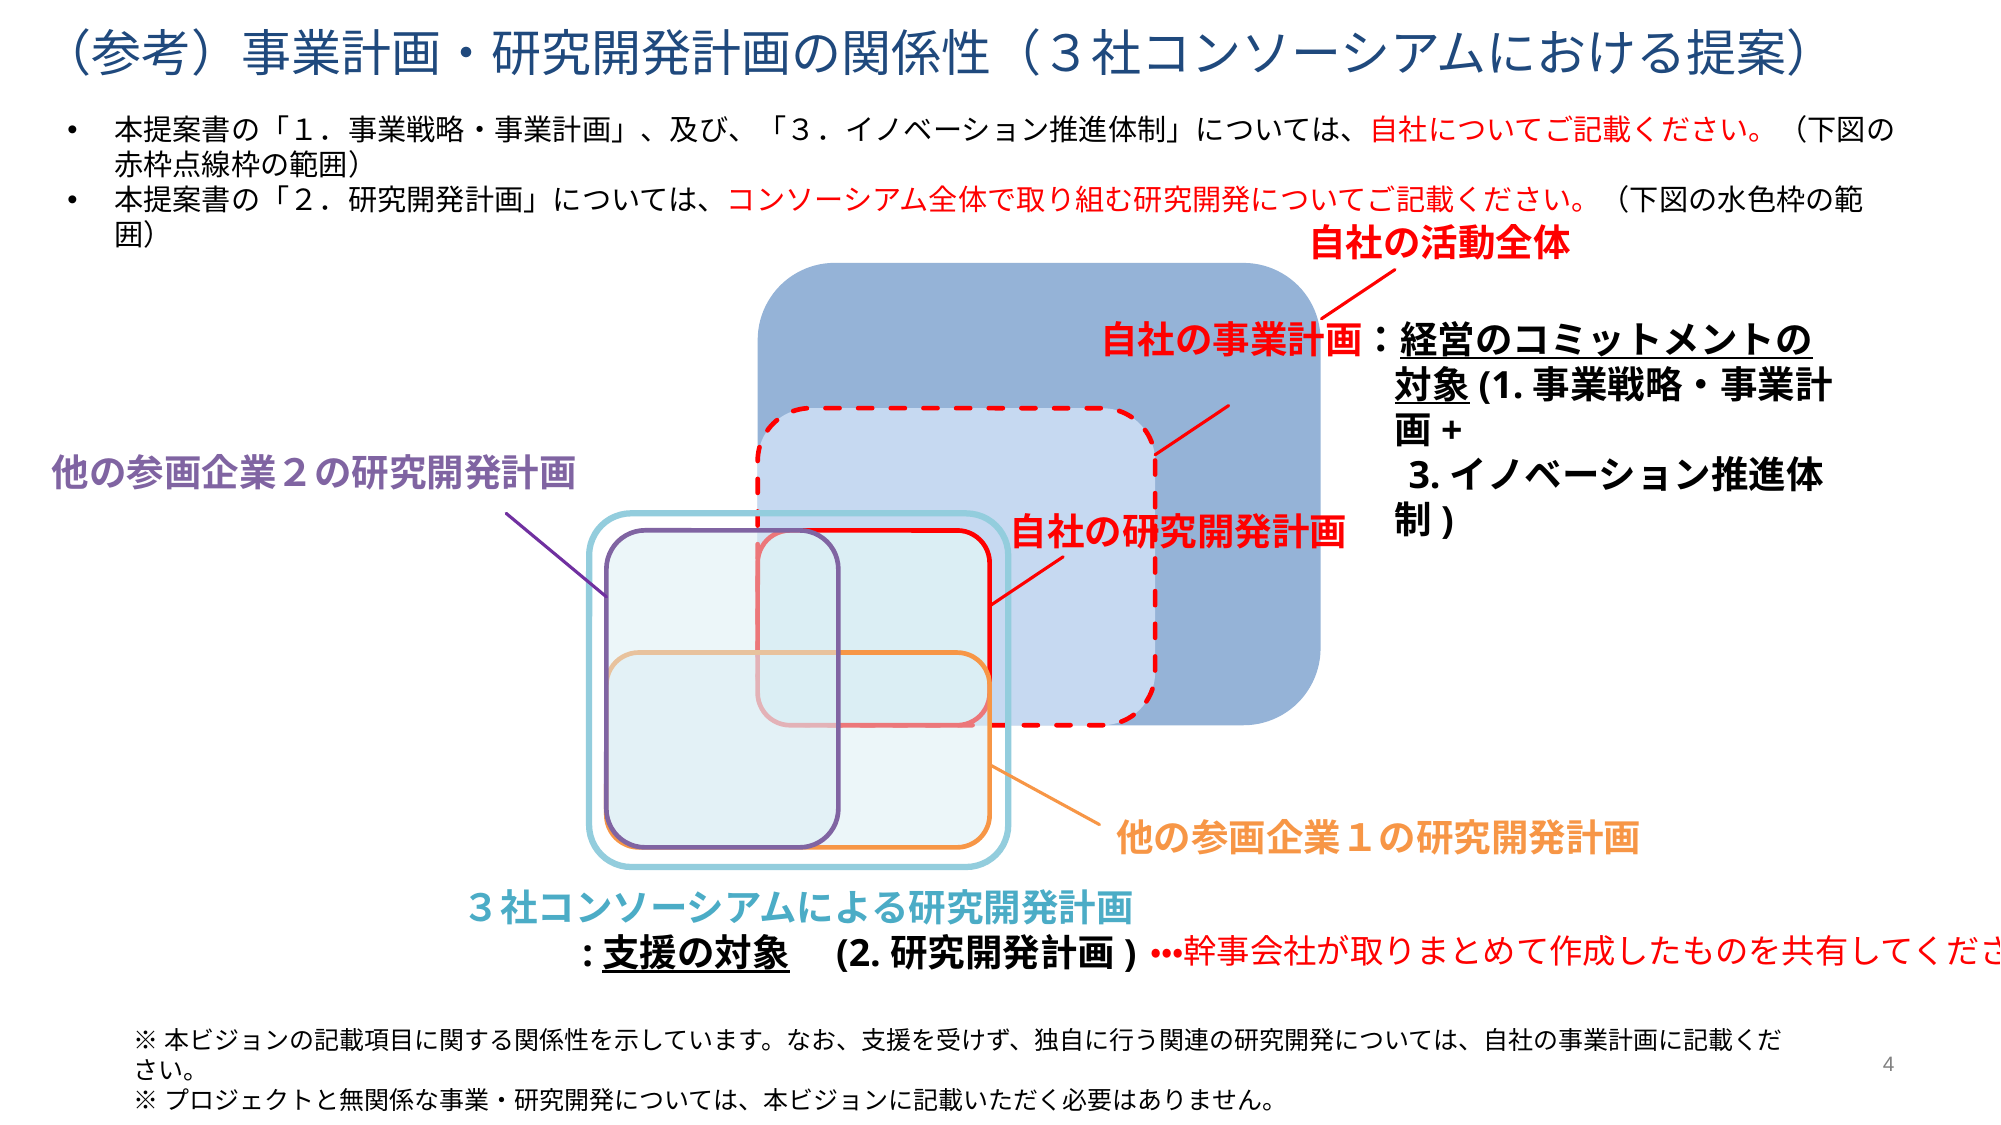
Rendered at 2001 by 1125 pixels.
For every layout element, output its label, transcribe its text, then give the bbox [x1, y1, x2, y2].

title （参考）事業計画・研究開発計画の関係性（３社コンソーシアムにおける提案） [41, 28, 1976, 83]
text_box [588, 512, 1010, 862]
text_box ３社コンソーシアムによる研究開発計画 :支援の対象 (2.研究開発計画) [444, 862, 1152, 997]
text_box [1154, 405, 1229, 456]
text_box 自社の活動全体 [1217, 259, 1661, 309]
text_box [756, 261, 1322, 456]
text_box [505, 513, 607, 598]
text_box 自社の研究開発計画 [898, 463, 1458, 598]
text_box 本提案書の「１．事業戦略・事業計画」、及び、「３．イノベーション推進体制」については、自社についてご記載ください。（下図の赤枠点線枠の範囲） 本提案書の「２．研究開発計画」については、コンソーシアム全体で取り組む研究開発についてご記載ください。（下図の水色枠の範囲） [52, 104, 1927, 259]
text_box ・・・幹事会社が取りまとめて作成したものを共有してください。 [1134, 874, 2000, 1026]
text_box [1098, 598, 1322, 727]
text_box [1321, 269, 1396, 319]
text_box [1010, 598, 1157, 727]
text_box ※本ビジョンの記載項目に関する関係性を示しています。なお、支援を受けず、独自に行う関連の研究開発については、自社の事業計画に記載ください。 ※プロジェクトと無関係な事業・研究開発については、本ビジョンに記載いただく必要はありません。 [118, 1016, 1808, 1081]
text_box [990, 765, 1100, 825]
text_box 他の参画企業１の研究開発計画 [1083, 769, 1674, 874]
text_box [989, 556, 1064, 607]
text_box [756, 407, 1084, 512]
text_box 他の参画企業２の研究開発計画 [29, 404, 600, 539]
text_box 自社の事業計画：経営のコミットメントの対象(1.事業戦略・事業計画+ 3.イノベーション推進体制) [1084, 361, 1861, 496]
